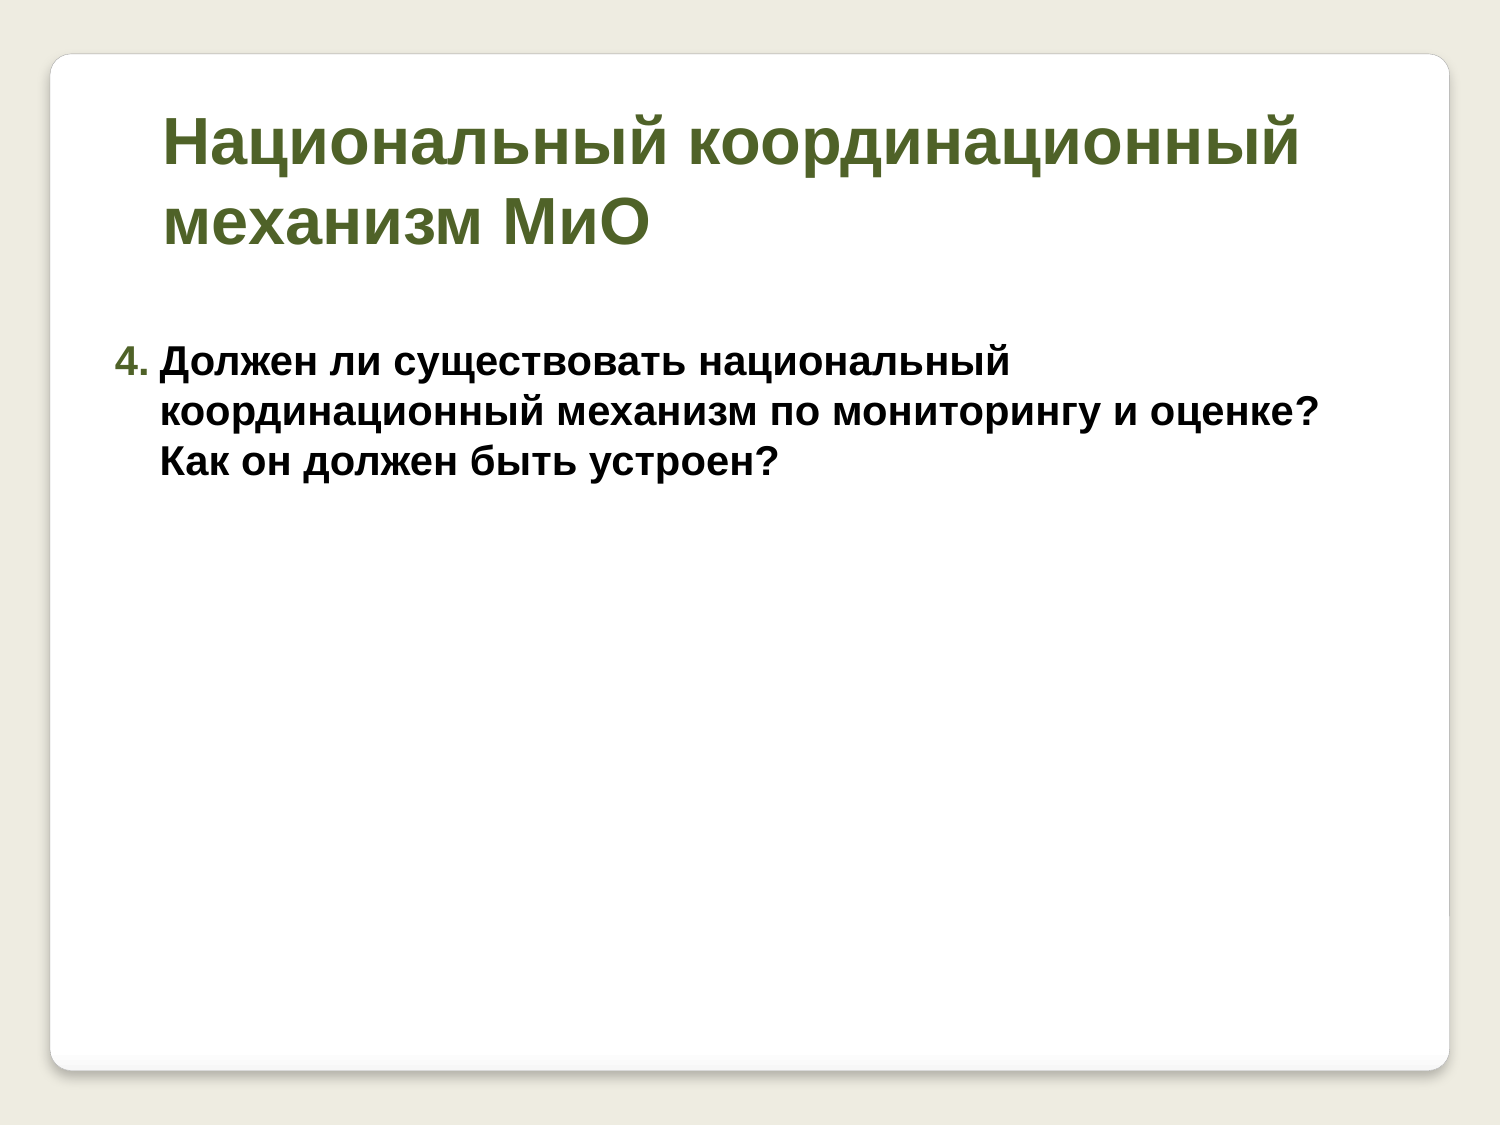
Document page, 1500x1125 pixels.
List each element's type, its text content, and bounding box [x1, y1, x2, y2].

title Национальный координационный механизм МиО [147, 90, 1443, 327]
list Должен ли существовать национальный координационный механизм по мониторингу и оценке? Как он должен быть устроен? [100, 326, 1400, 964]
